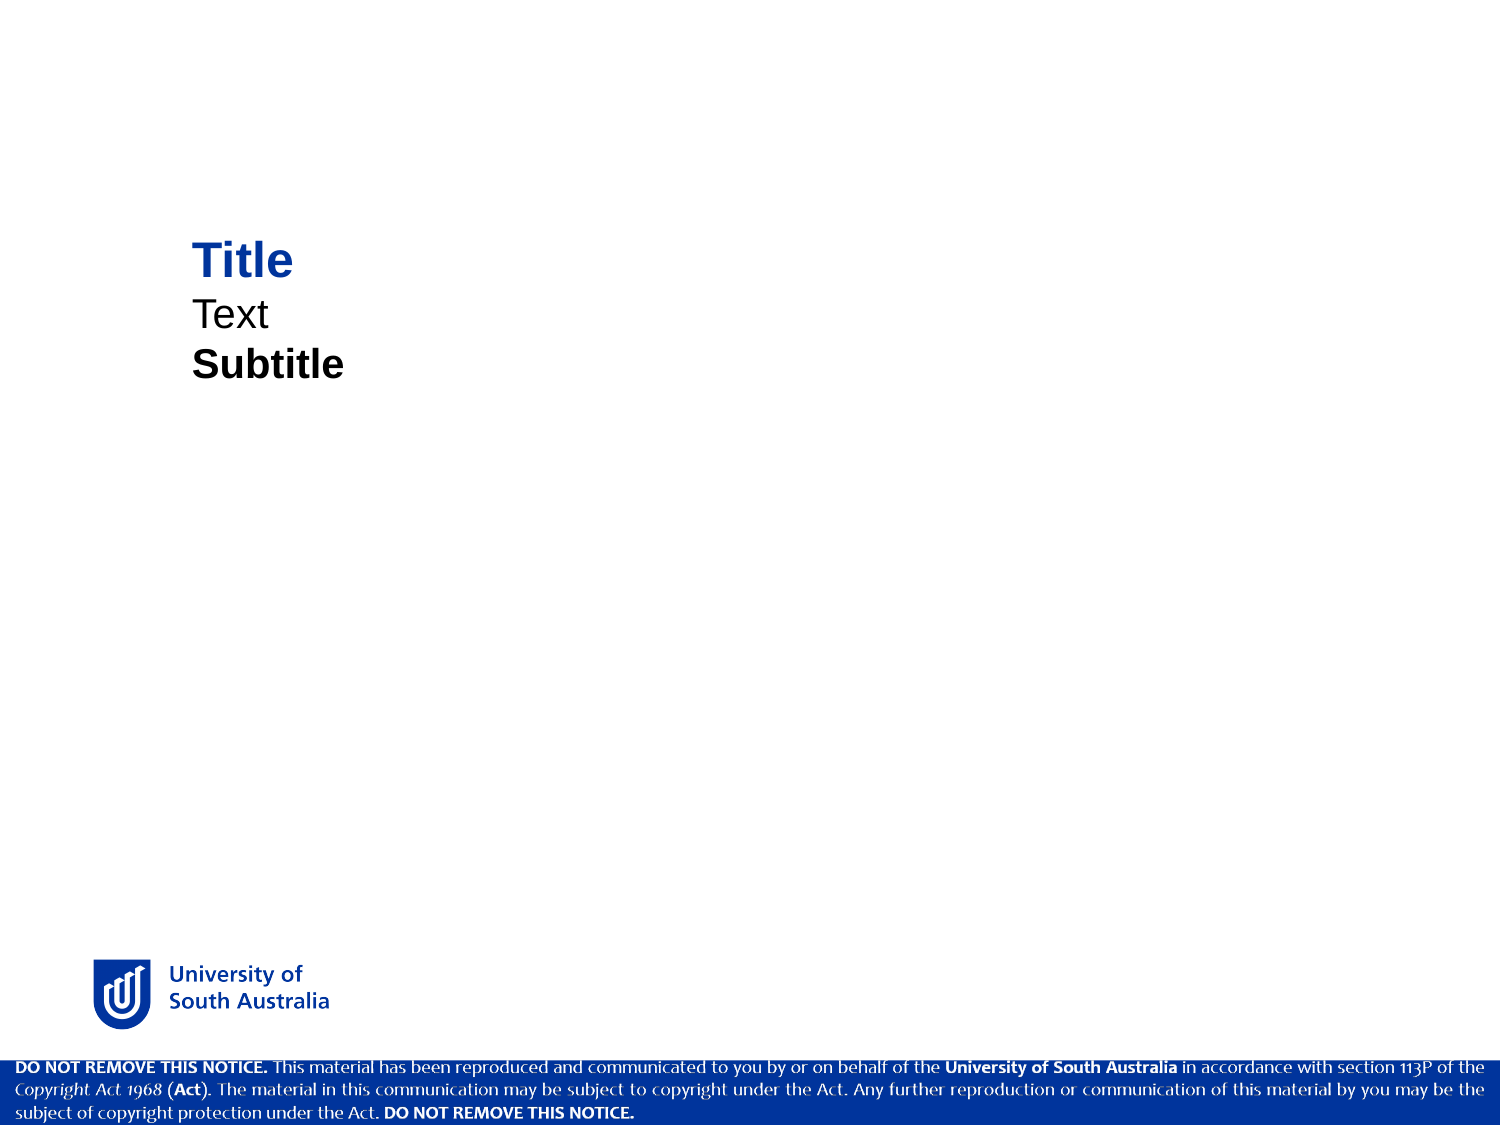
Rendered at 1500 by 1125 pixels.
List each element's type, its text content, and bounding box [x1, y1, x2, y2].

picture [85, 950, 338, 1039]
picture [0, 1048, 1500, 1125]
text_box Title Text Subtitle [177, 219, 1132, 455]
